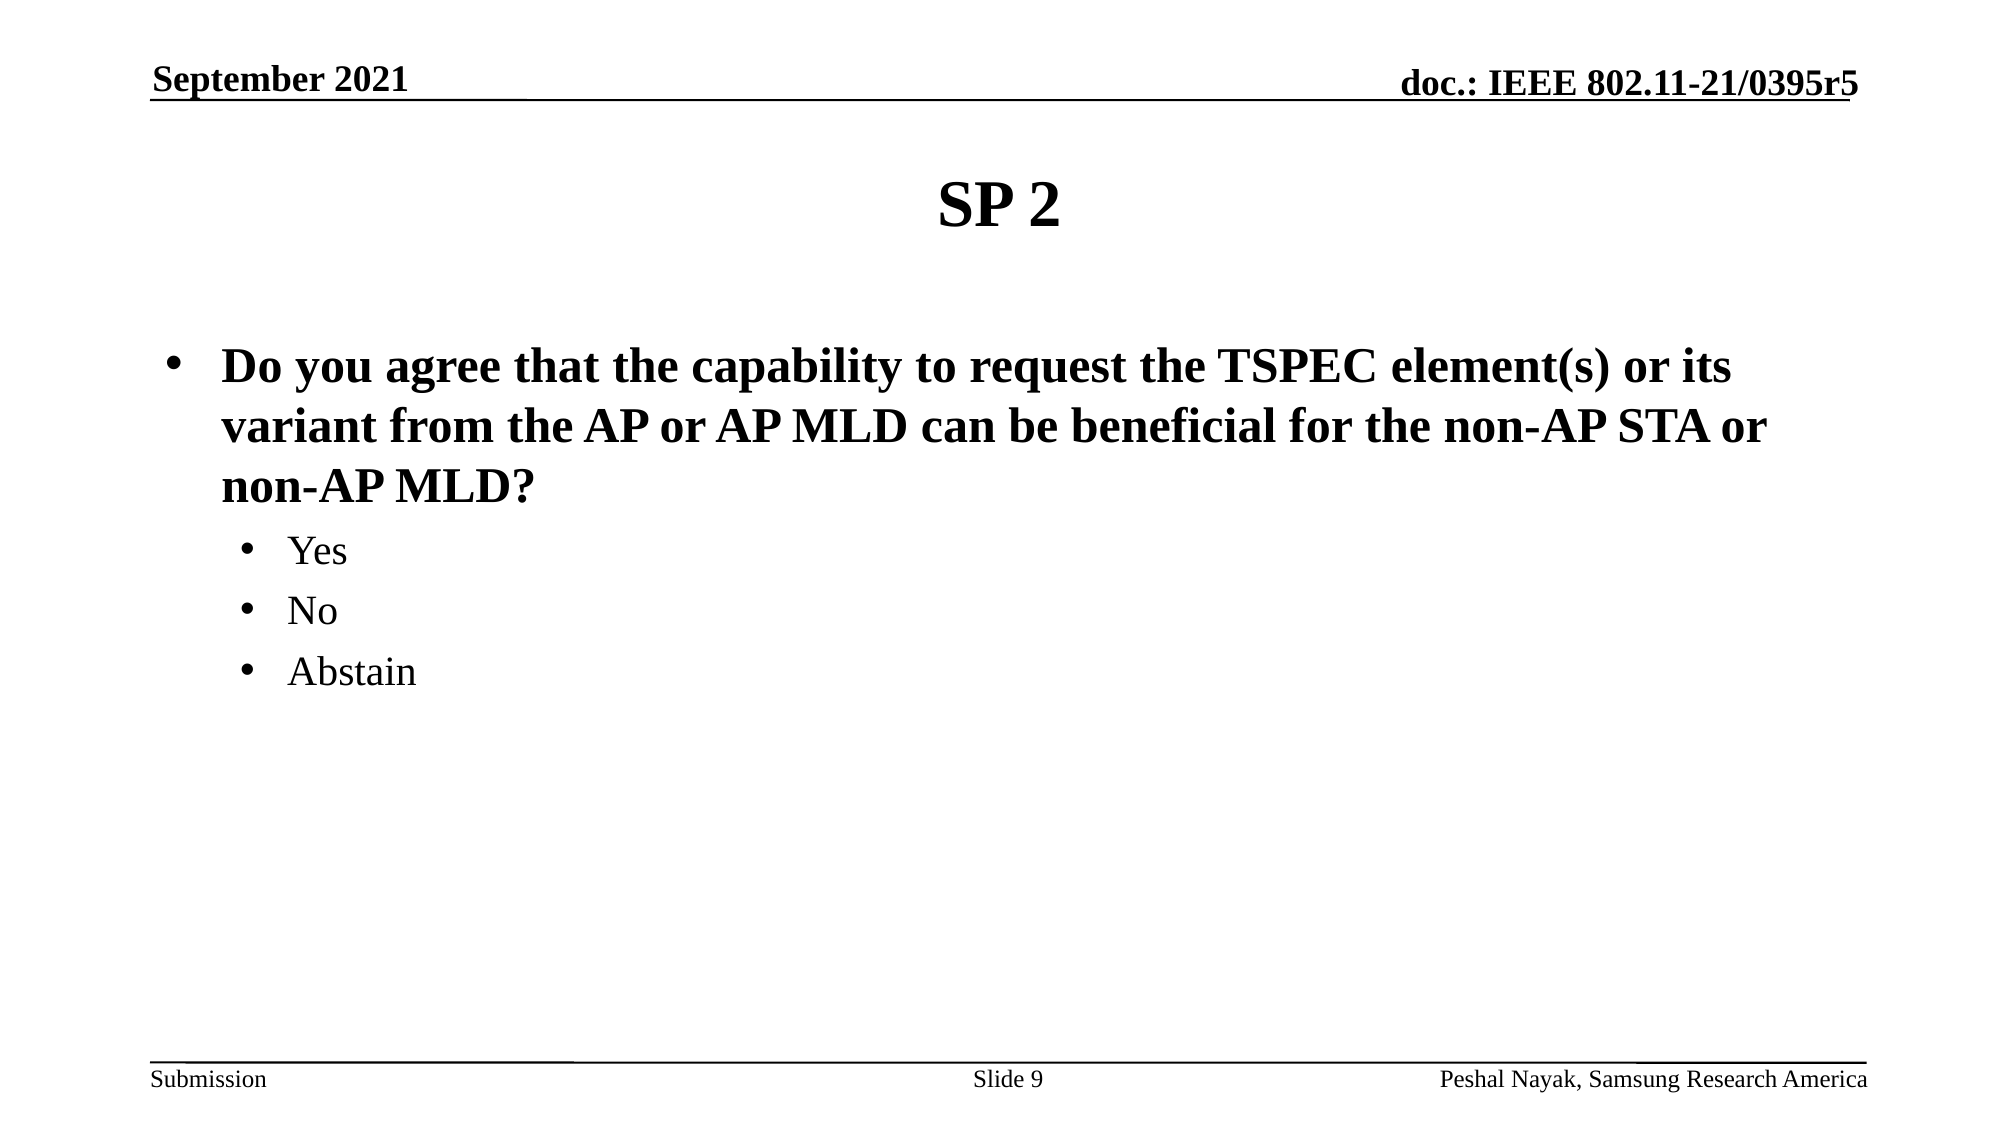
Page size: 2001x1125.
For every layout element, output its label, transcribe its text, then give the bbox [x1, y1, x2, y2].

slide_number Slide 9 [950, 1061, 1067, 1123]
footer Peshal Nayak, Samsung Research America [1171, 1061, 1869, 1093]
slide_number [152, 54, 563, 100]
list Do you agree that the capability to request the TSPEC element(s) or its variant from the AP or AP MLD can be beneficial for the non-AP STA or non-AP MLD? Yes No Abstain [149, 324, 1850, 1000]
title SP 2 [149, 112, 1850, 288]
